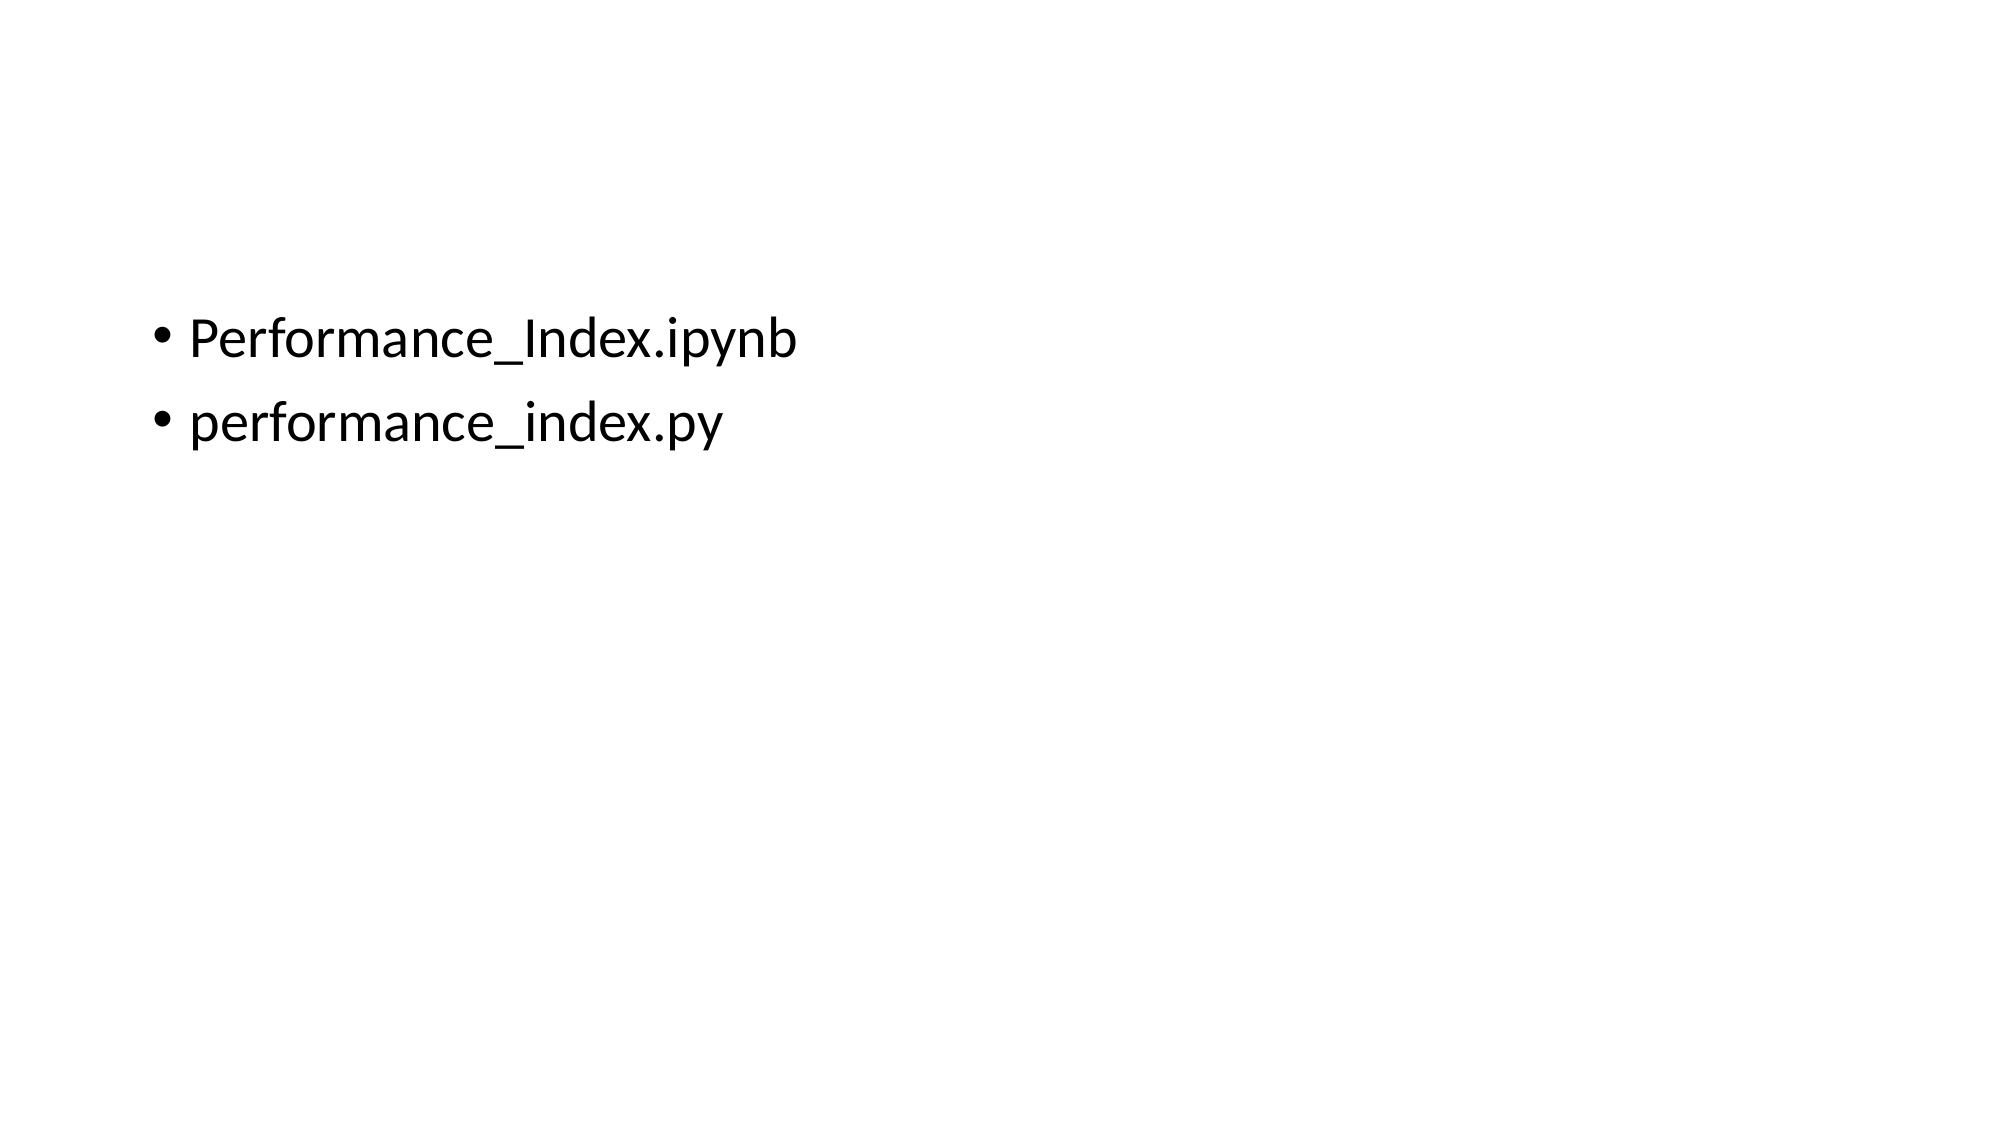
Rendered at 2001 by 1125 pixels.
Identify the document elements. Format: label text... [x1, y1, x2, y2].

list Performance_Index.ipynb performance_index.py [137, 299, 1863, 1014]
